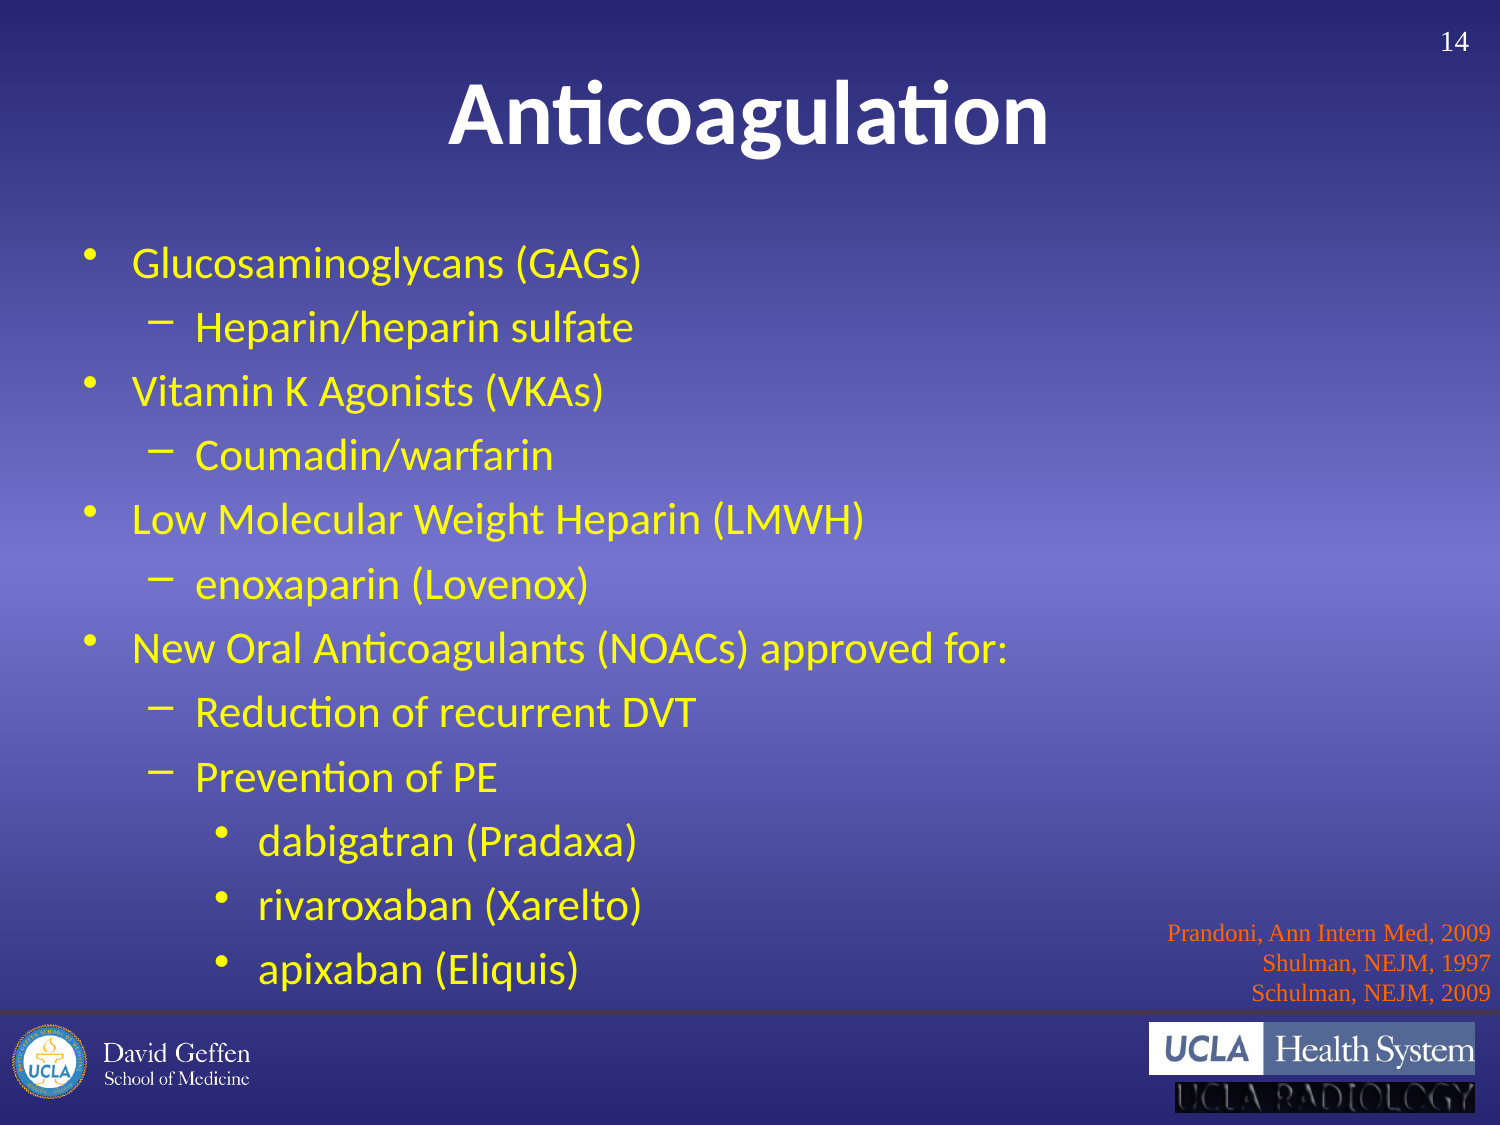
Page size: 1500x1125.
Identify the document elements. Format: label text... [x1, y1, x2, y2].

list Glucosaminoglycans (GAGs) Heparin/heparin sulfate Vitamin K Agonists (VKAs) Coumadin/warfarin Low Molecular Weight Heparin (LMWH) enoxaparin (Lovenox) New Oral Anticoagulants (NOACs) approved for: Reduction of recurrent DVT Prevention of PE dabigatran (Pradaxa) rivaroxaban (Xarelto) apixaban (Eliquis) [74, 224, 1426, 1011]
title Anticoagulation [74, 44, 1426, 224]
text_box Prandoni, Ann Intern Med, 2009 Shulman, NEJM, 1997 Schulman, NEJM, 2009 [1166, 916, 1492, 1007]
slide_number 14 [1425, 15, 1500, 75]
picture [1149, 1022, 1475, 1075]
picture [12, 1024, 88, 1099]
picture [99, 1028, 250, 1095]
picture [1175, 1082, 1475, 1113]
